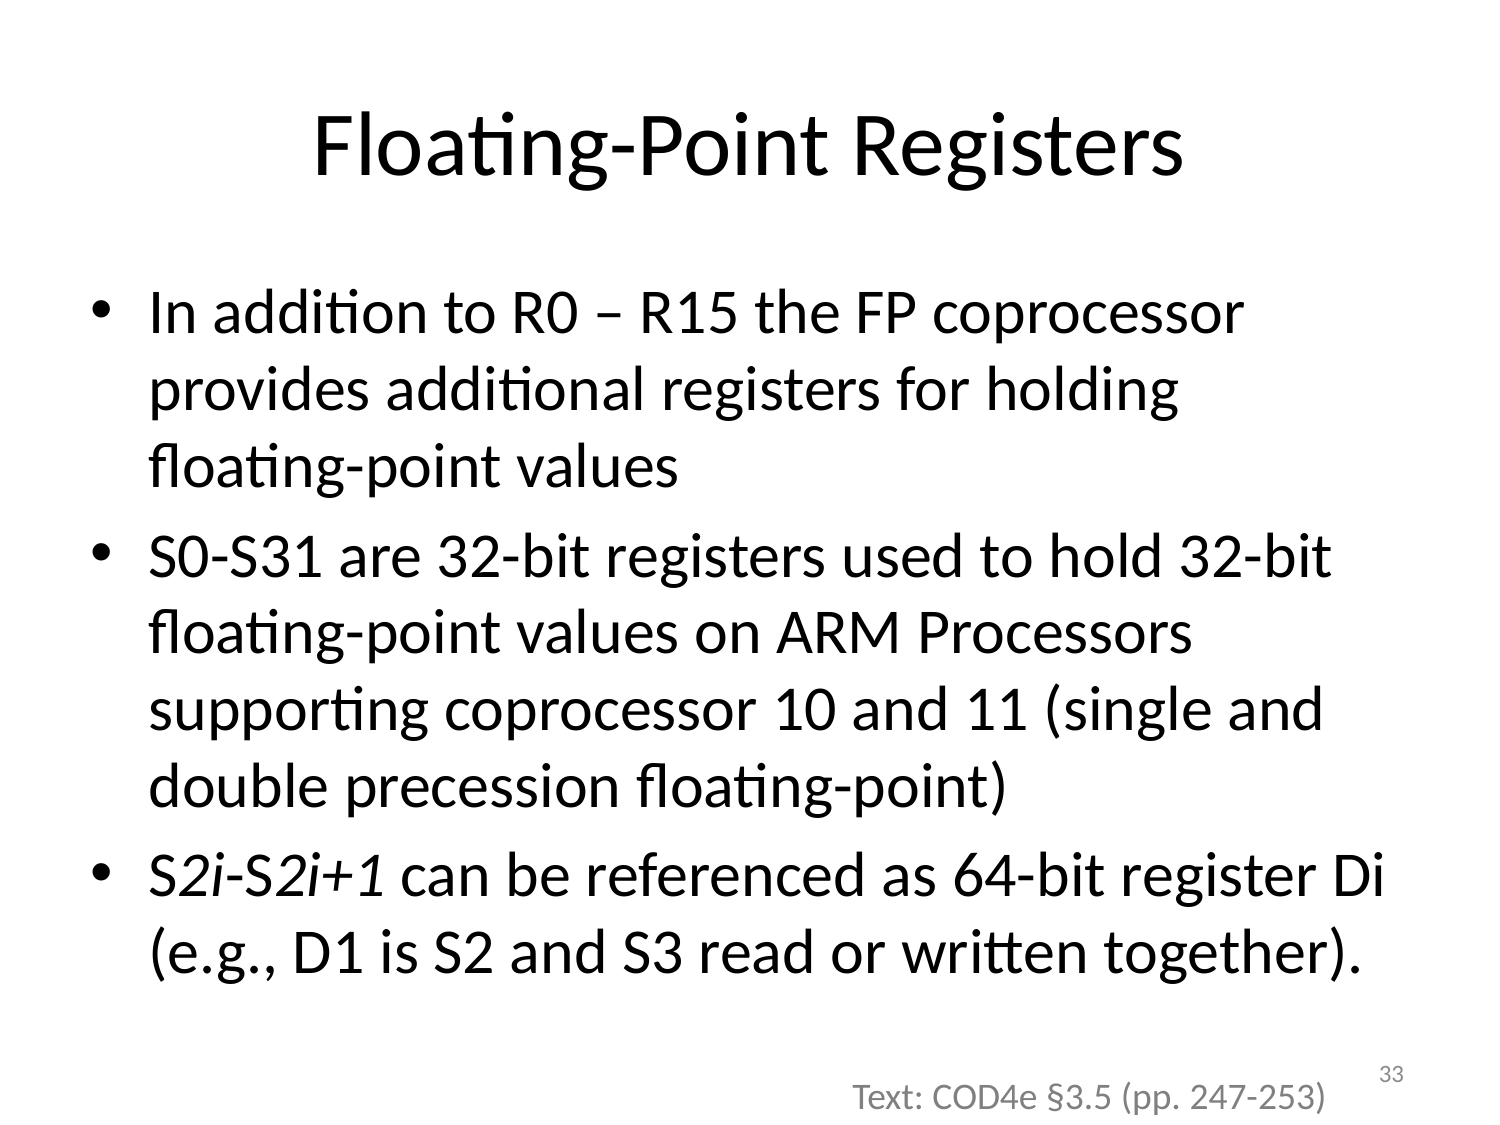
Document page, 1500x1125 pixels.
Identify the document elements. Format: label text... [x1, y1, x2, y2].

title Floating-Point Registers [75, 45, 1425, 233]
slide_number 33 [1074, 1042, 1425, 1103]
text_box Text: COD4e §3.5 (pp. 247-253) [837, 1064, 1350, 1125]
list In addition to R0 – R15 the FP coprocessor provides additional registers for holding floating-point values S0-S31 are 32-bit registers used to hold 32-bit floating-point values on ARM Processors supporting coprocessor 10 and 11 (single and double precession floating-point) S2i-S2i+1 can be referenced as 64-bit register Di (e.g., D1 is S2 and S3 read or written together). [75, 262, 1425, 1005]
